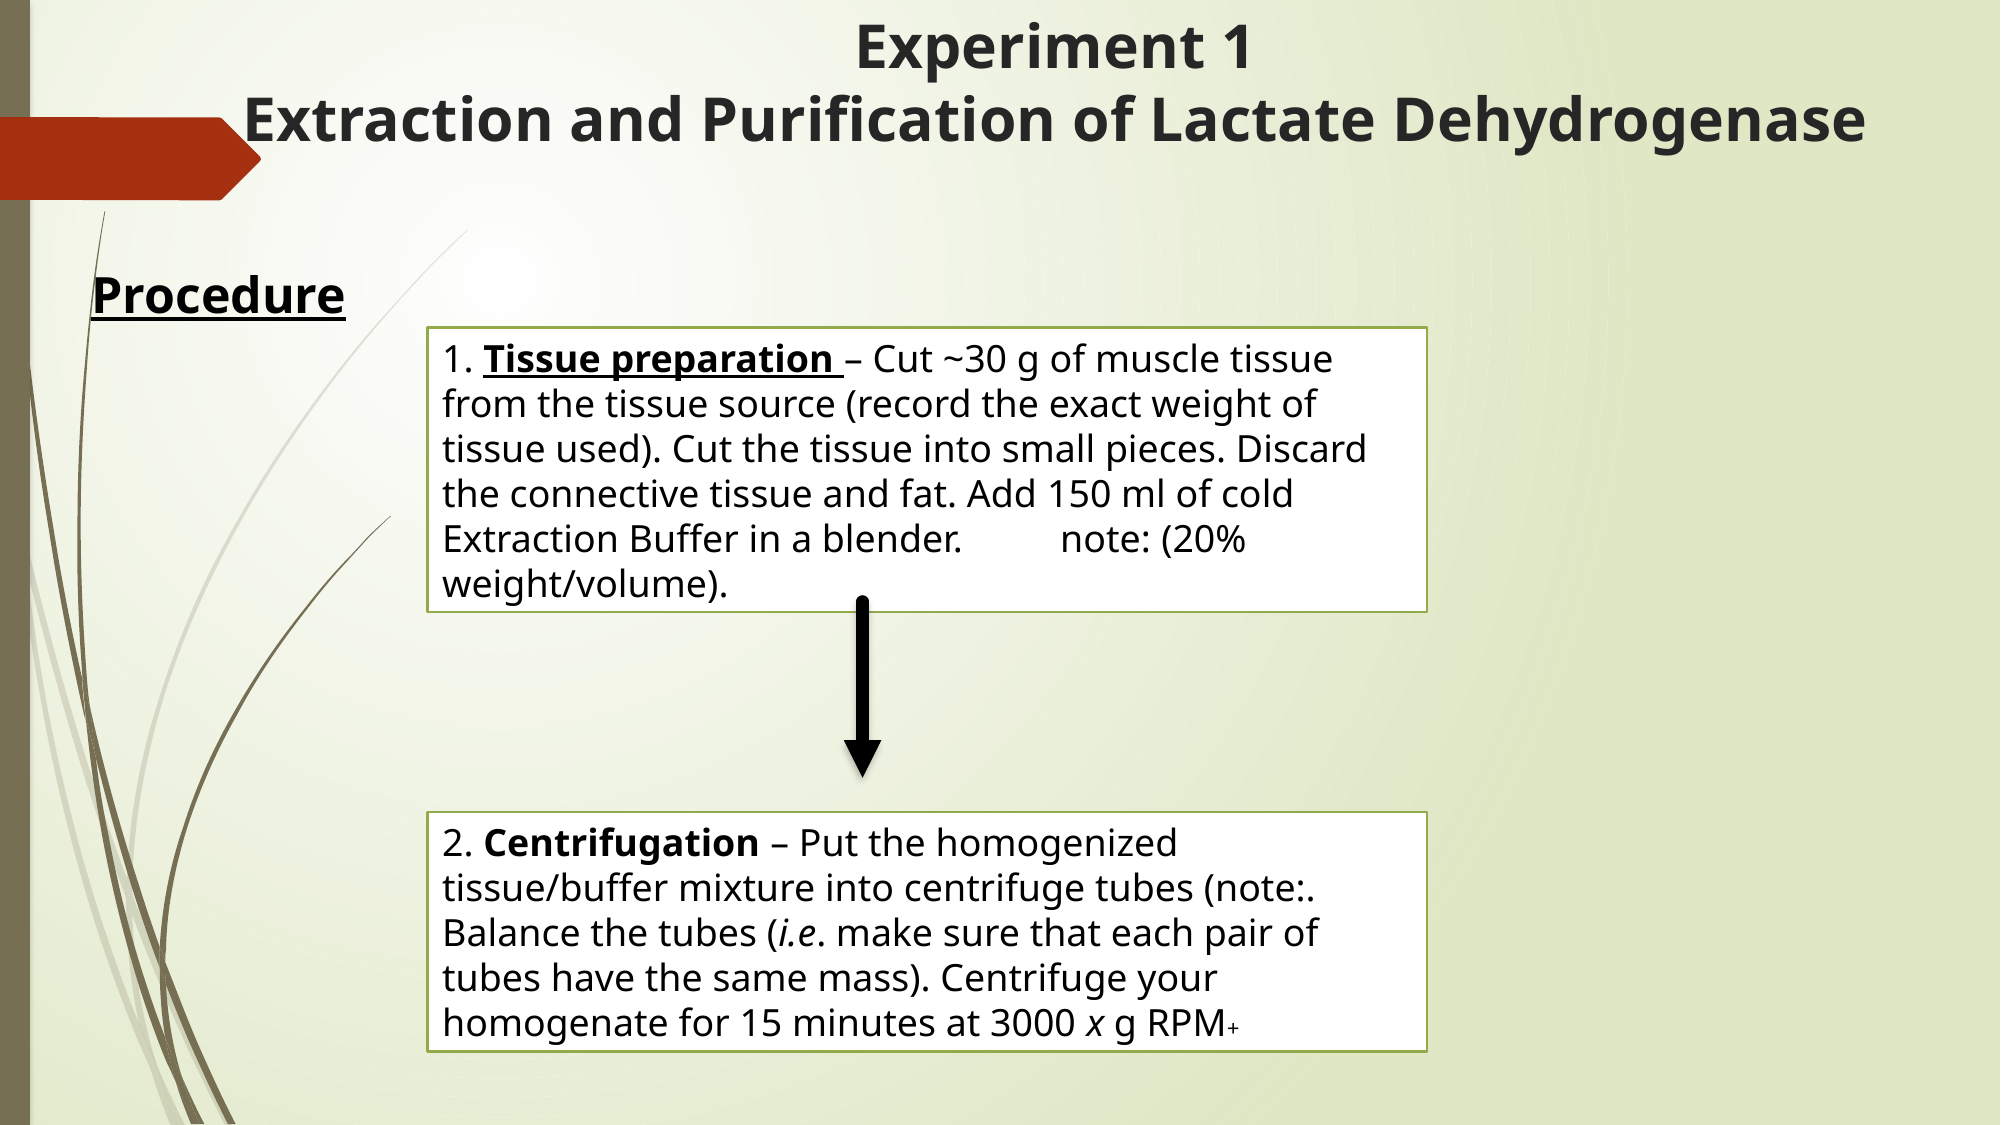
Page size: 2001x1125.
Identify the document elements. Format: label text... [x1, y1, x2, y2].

title Experiment 1 Extraction and Purification of Lactate Dehydrogenase [192, 0, 1918, 218]
text_box 2. Centrifugation – Put the homogenized tissue/buffer mixture into centrifuge tubes (note:. Balance the tubes (i.e. make sure that each pair of tubes have the same mass). Centrifuge your homogenate for 15 minutes at 3000 x g RPM+ [426, 811, 1428, 1053]
text_box 1. Tissue preparation – Cut ~30 g of muscle tissue from the tissue source (record the exact weight of tissue used). Cut the tissue into small pieces. Discard the connective tissue and fat. Add 150 ml of cold Extraction Buffer in a blender. note: (20% weight/volume). [426, 326, 1428, 613]
text_box Procedure [0, 255, 719, 331]
